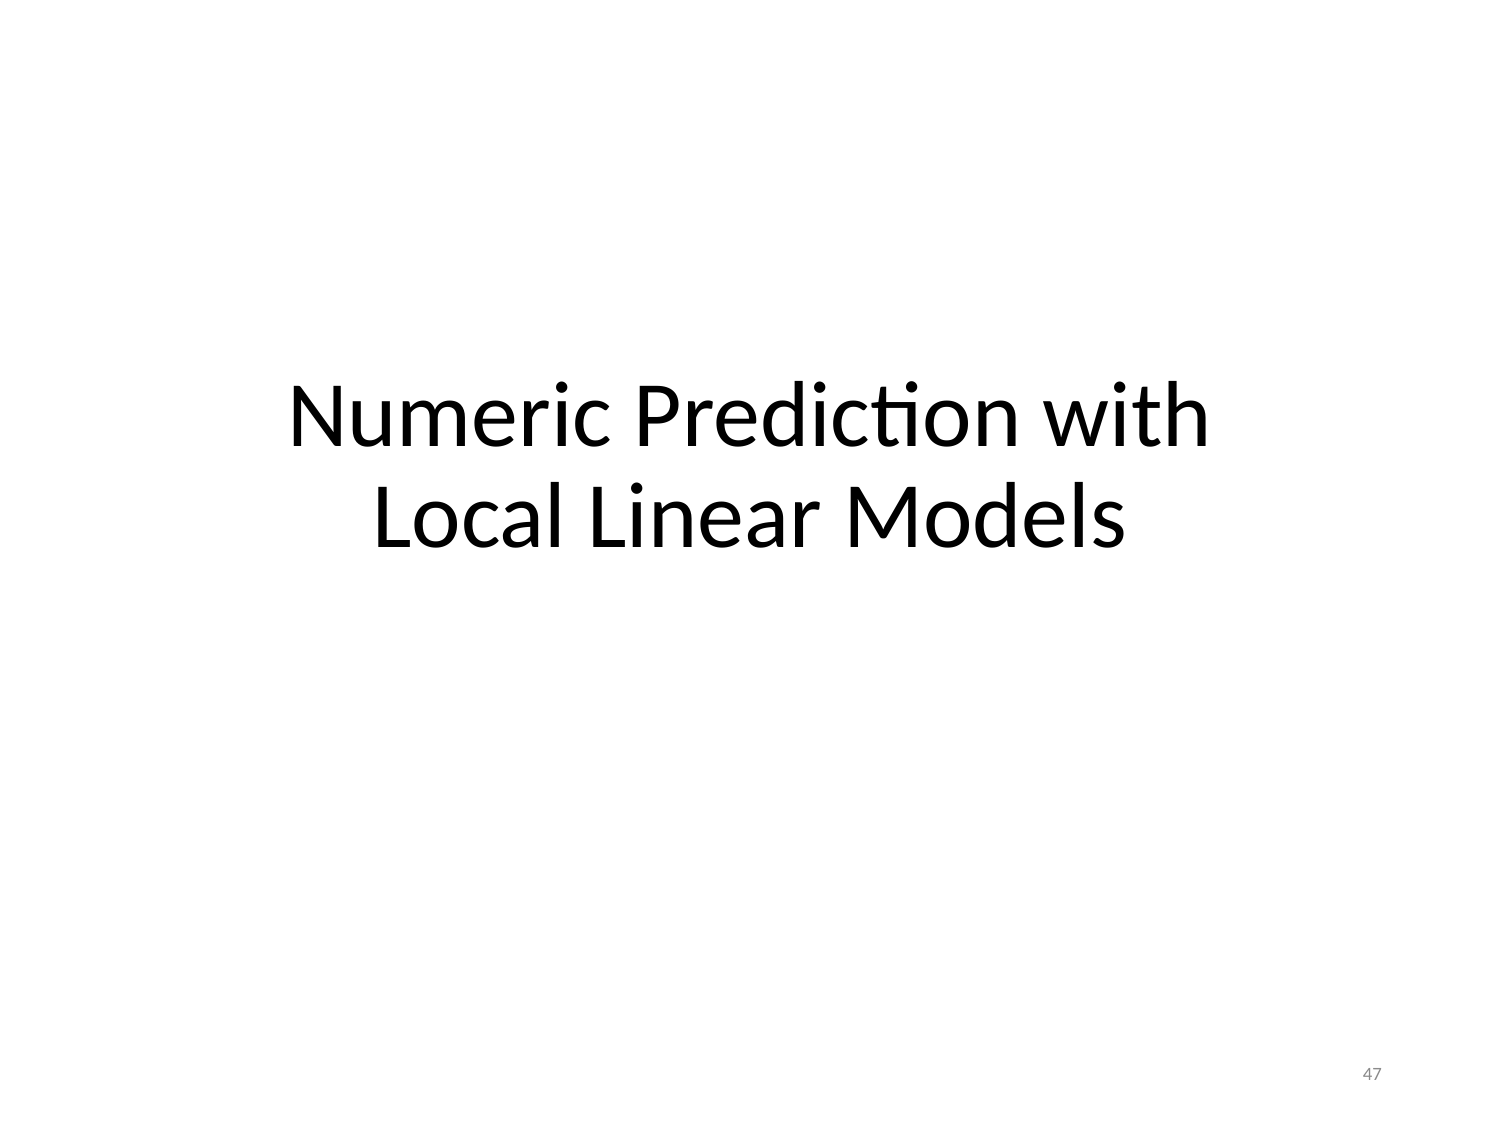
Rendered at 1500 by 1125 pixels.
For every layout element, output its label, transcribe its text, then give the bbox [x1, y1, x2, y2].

title Numeric Prediction with Local Linear Models [187, 184, 1313, 576]
slide_number 47 [1059, 1042, 1397, 1103]
